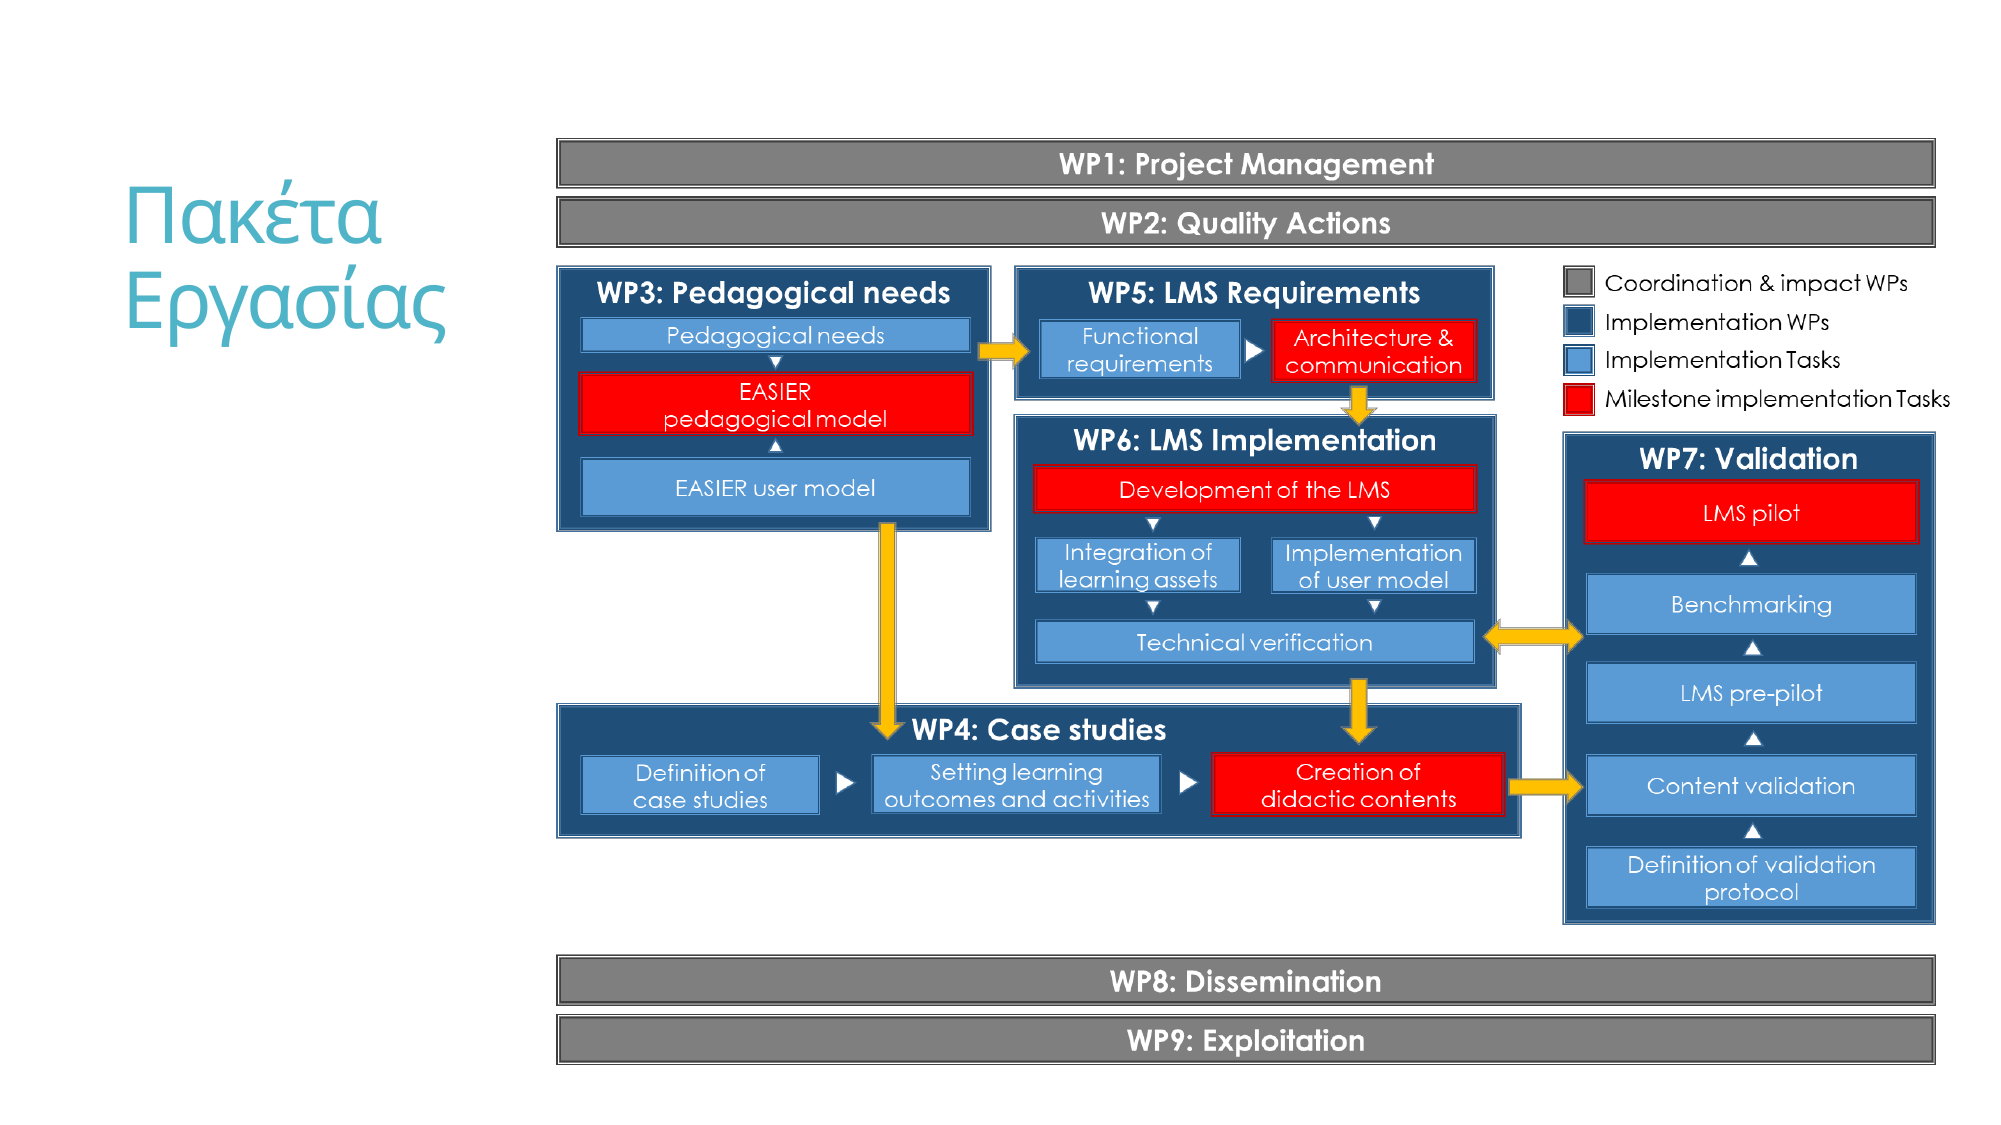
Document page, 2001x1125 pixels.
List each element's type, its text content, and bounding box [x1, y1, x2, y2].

title Πακέτα Εργασίας [107, 81, 1875, 354]
picture [556, 135, 1970, 1076]
